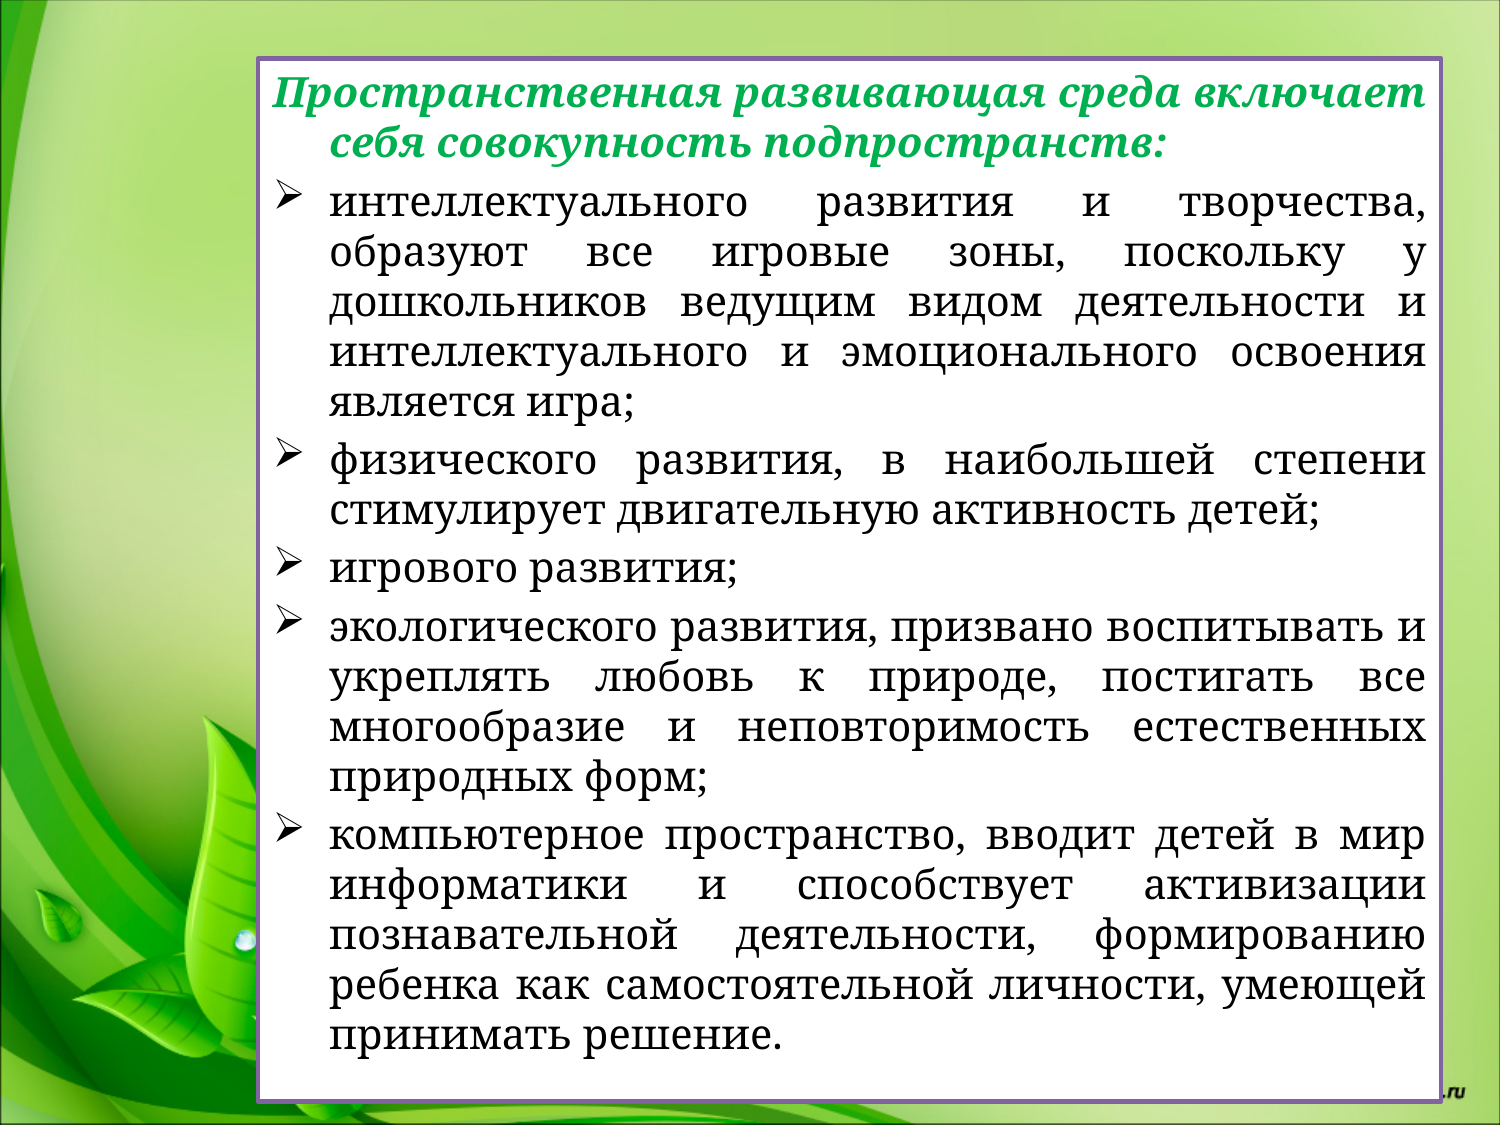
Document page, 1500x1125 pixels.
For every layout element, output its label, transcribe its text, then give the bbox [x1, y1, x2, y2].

list Пространственная развивающая среда включает себя совокупность подпространств: интеллектуального развития и творчества, образуют все игровые зоны, поскольку у дошкольников ведущим видом деятельности и интеллектуального и эмоционального освоения является игра; физического развития, в наибольшей степени стимулирует двигательную активность детей; игрового развития; экологического развития, призвано воспитывать и укреплять любовь к природе, постигать все многообразие и неповторимость естественных природных форм; компьютерное пространство, вводит детей в мир информатики и способствует активизации познавательной деятельности, формированию ребенка как самостоятельной личности, умеющей принимать решение. [256, 56, 1443, 1104]
picture [0, 0, 1500, 1125]
